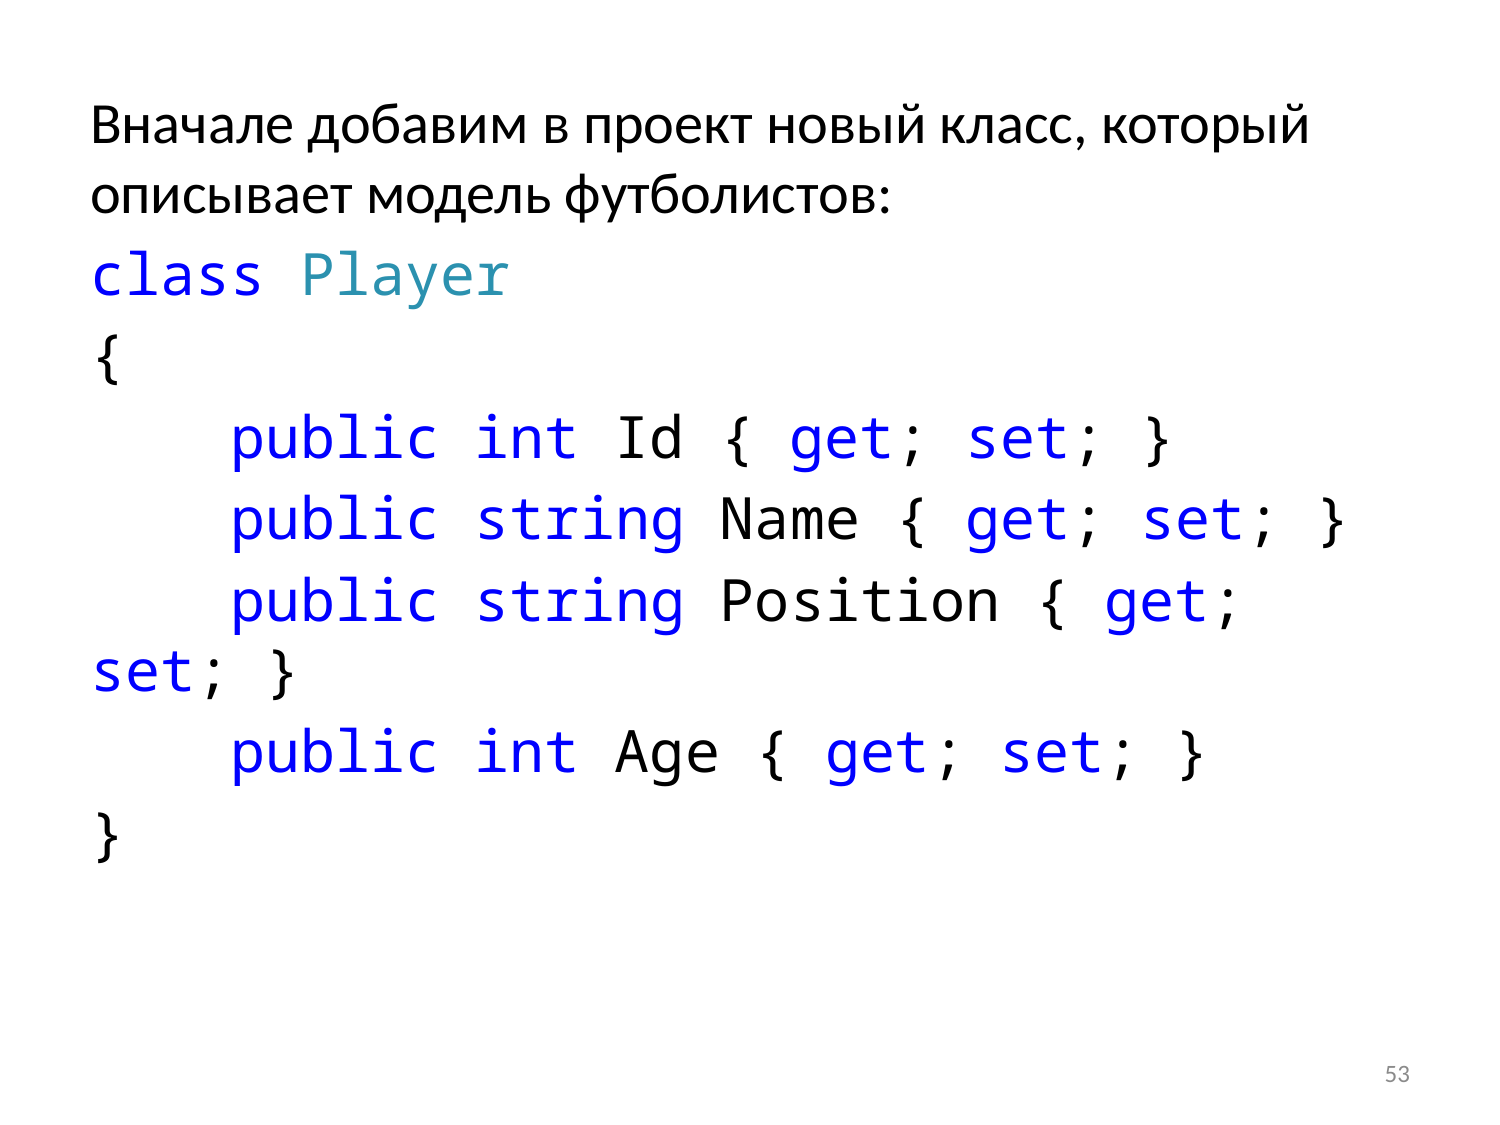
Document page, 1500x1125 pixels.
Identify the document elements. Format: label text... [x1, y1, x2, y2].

slide_number 53 [1074, 1042, 1425, 1103]
list Вначале добавим в проект новый класс, который описывает модель футболистов: class Player { public int Id { get; set; } public string Name { get; set; } public string Position { get; set; } public int Age { get; set; } } [75, 78, 1425, 1005]
